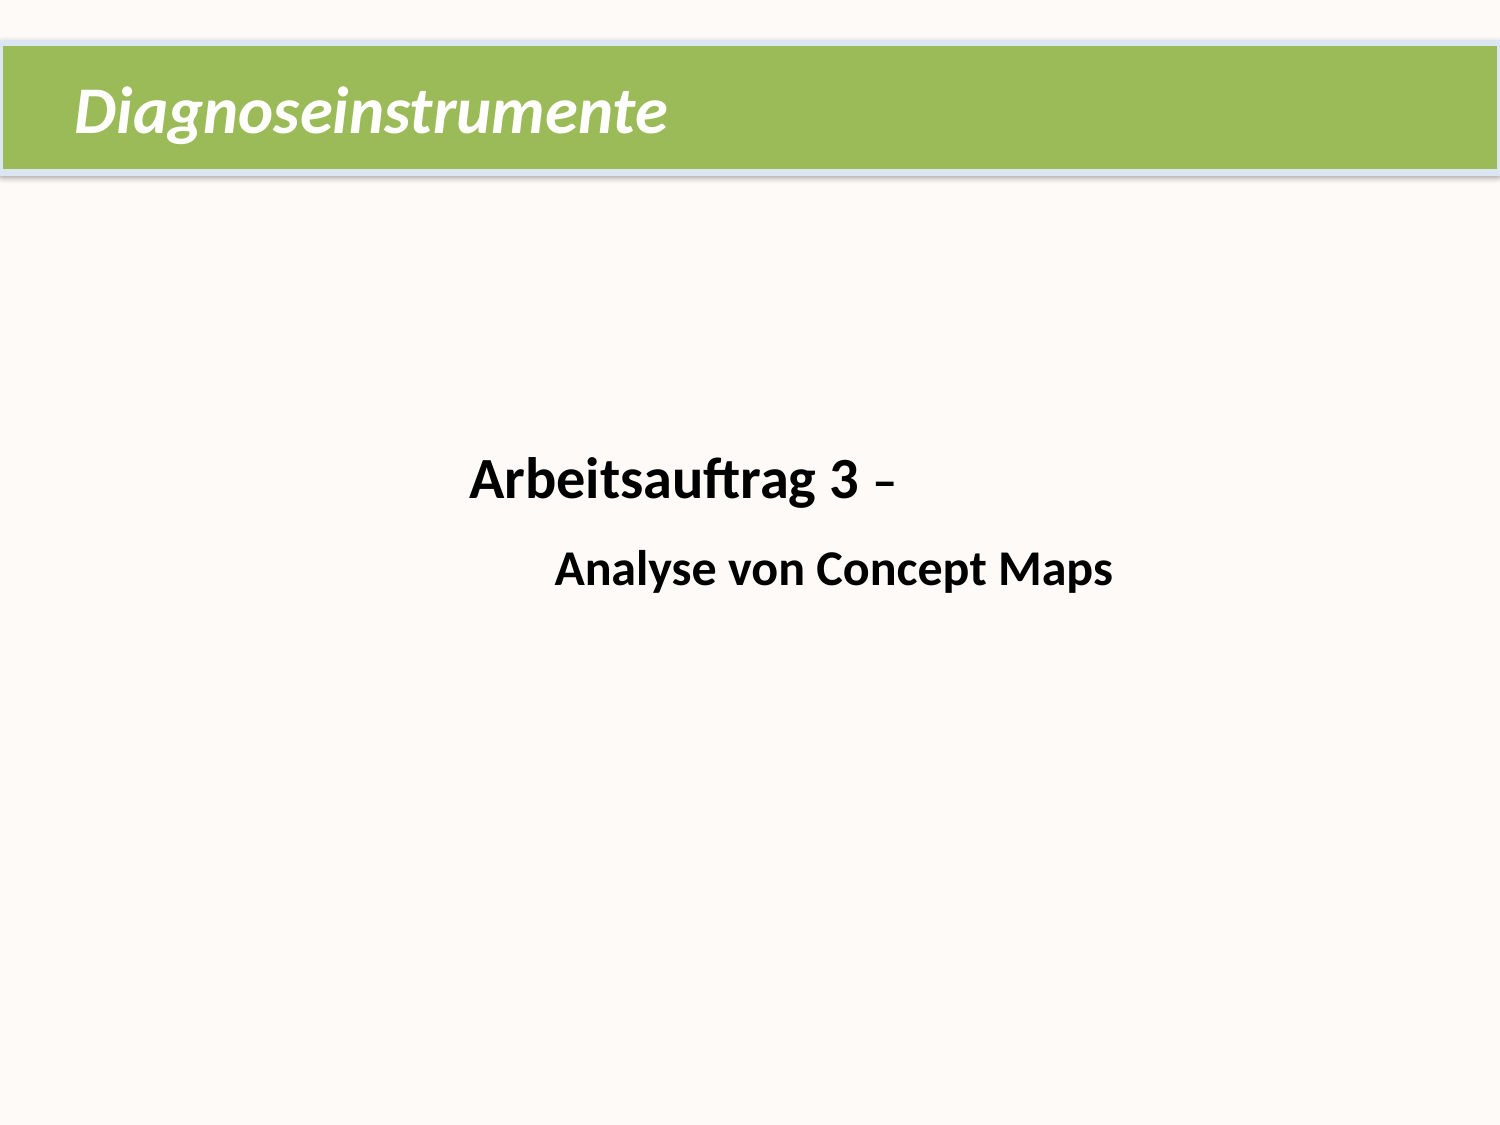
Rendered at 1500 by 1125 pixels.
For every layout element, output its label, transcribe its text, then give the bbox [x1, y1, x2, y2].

text_box Arbeitsauftrag 3 – Analyse von Concept Maps [454, 432, 1247, 688]
text_box Diagnoseinstrumente [0, 40, 1500, 176]
